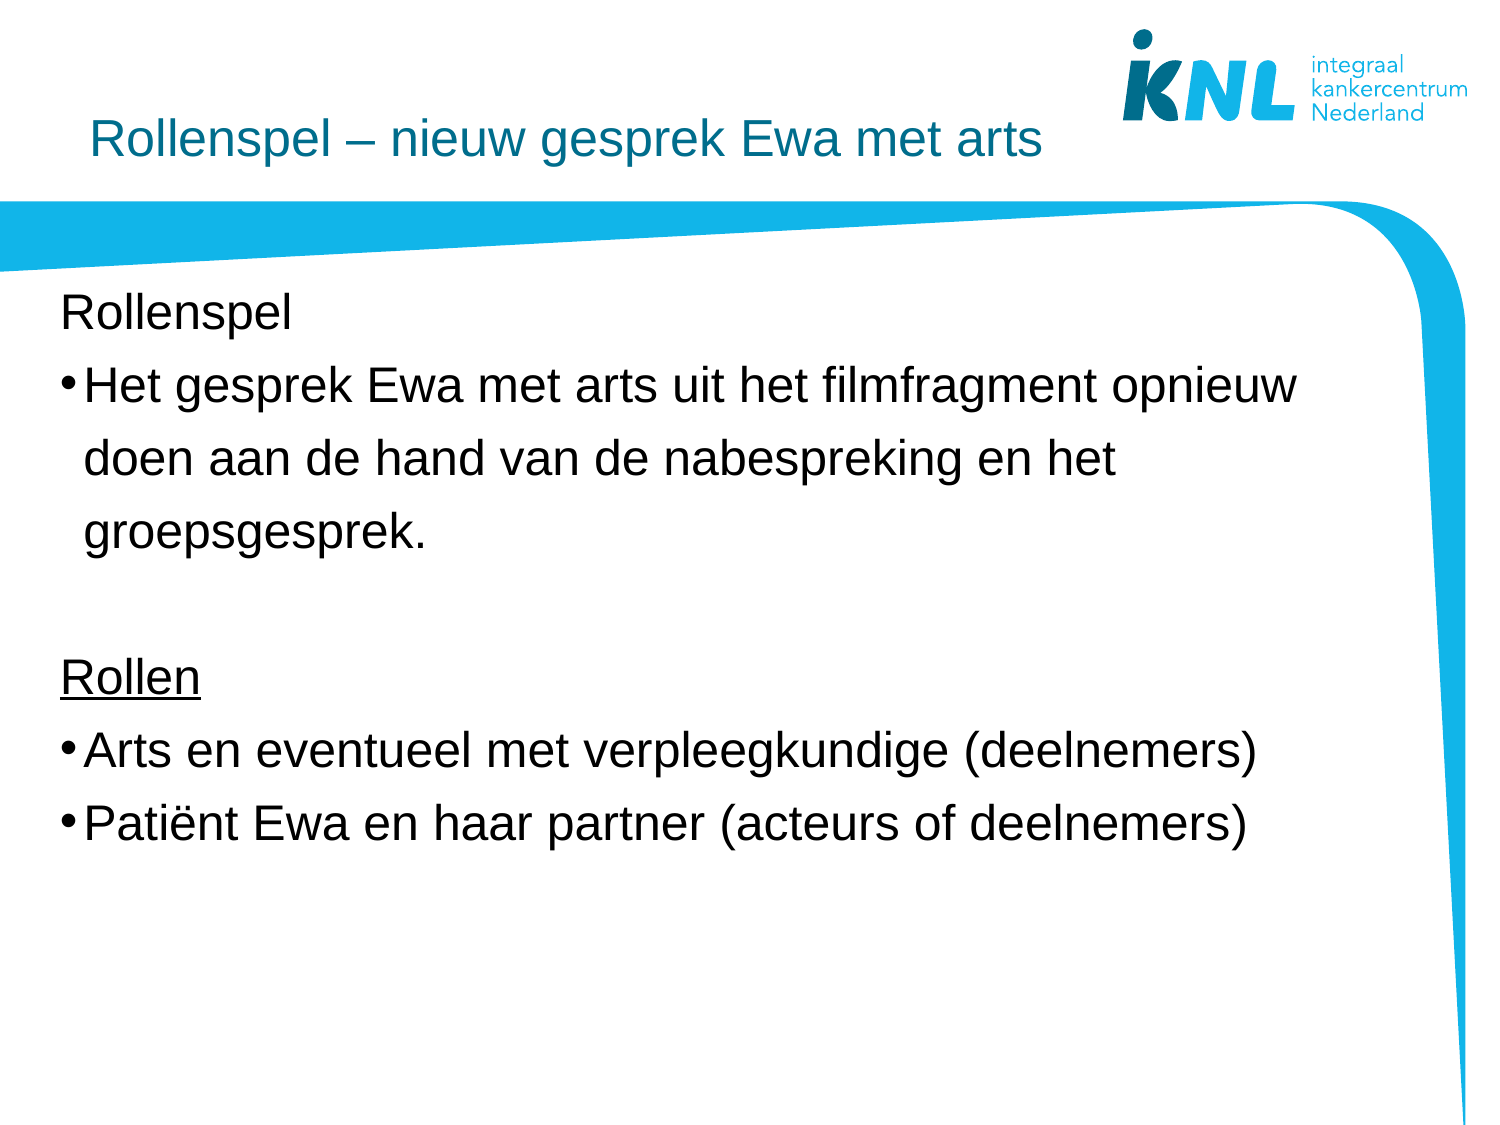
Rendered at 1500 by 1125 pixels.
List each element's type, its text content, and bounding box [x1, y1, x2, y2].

title Rollenspel – nieuw gesprek Ewa met arts [77, 42, 1075, 168]
list Rollenspel Het gesprek Ewa met arts uit het filmfragment opnieuw doen aan de hand van de nabespreking en het groepsgesprek. Rollen Arts en eventueel met verpleegkundige (deelnemers) Patiënt Ewa en haar partner (acteurs of deelnemers) [47, 266, 1312, 999]
